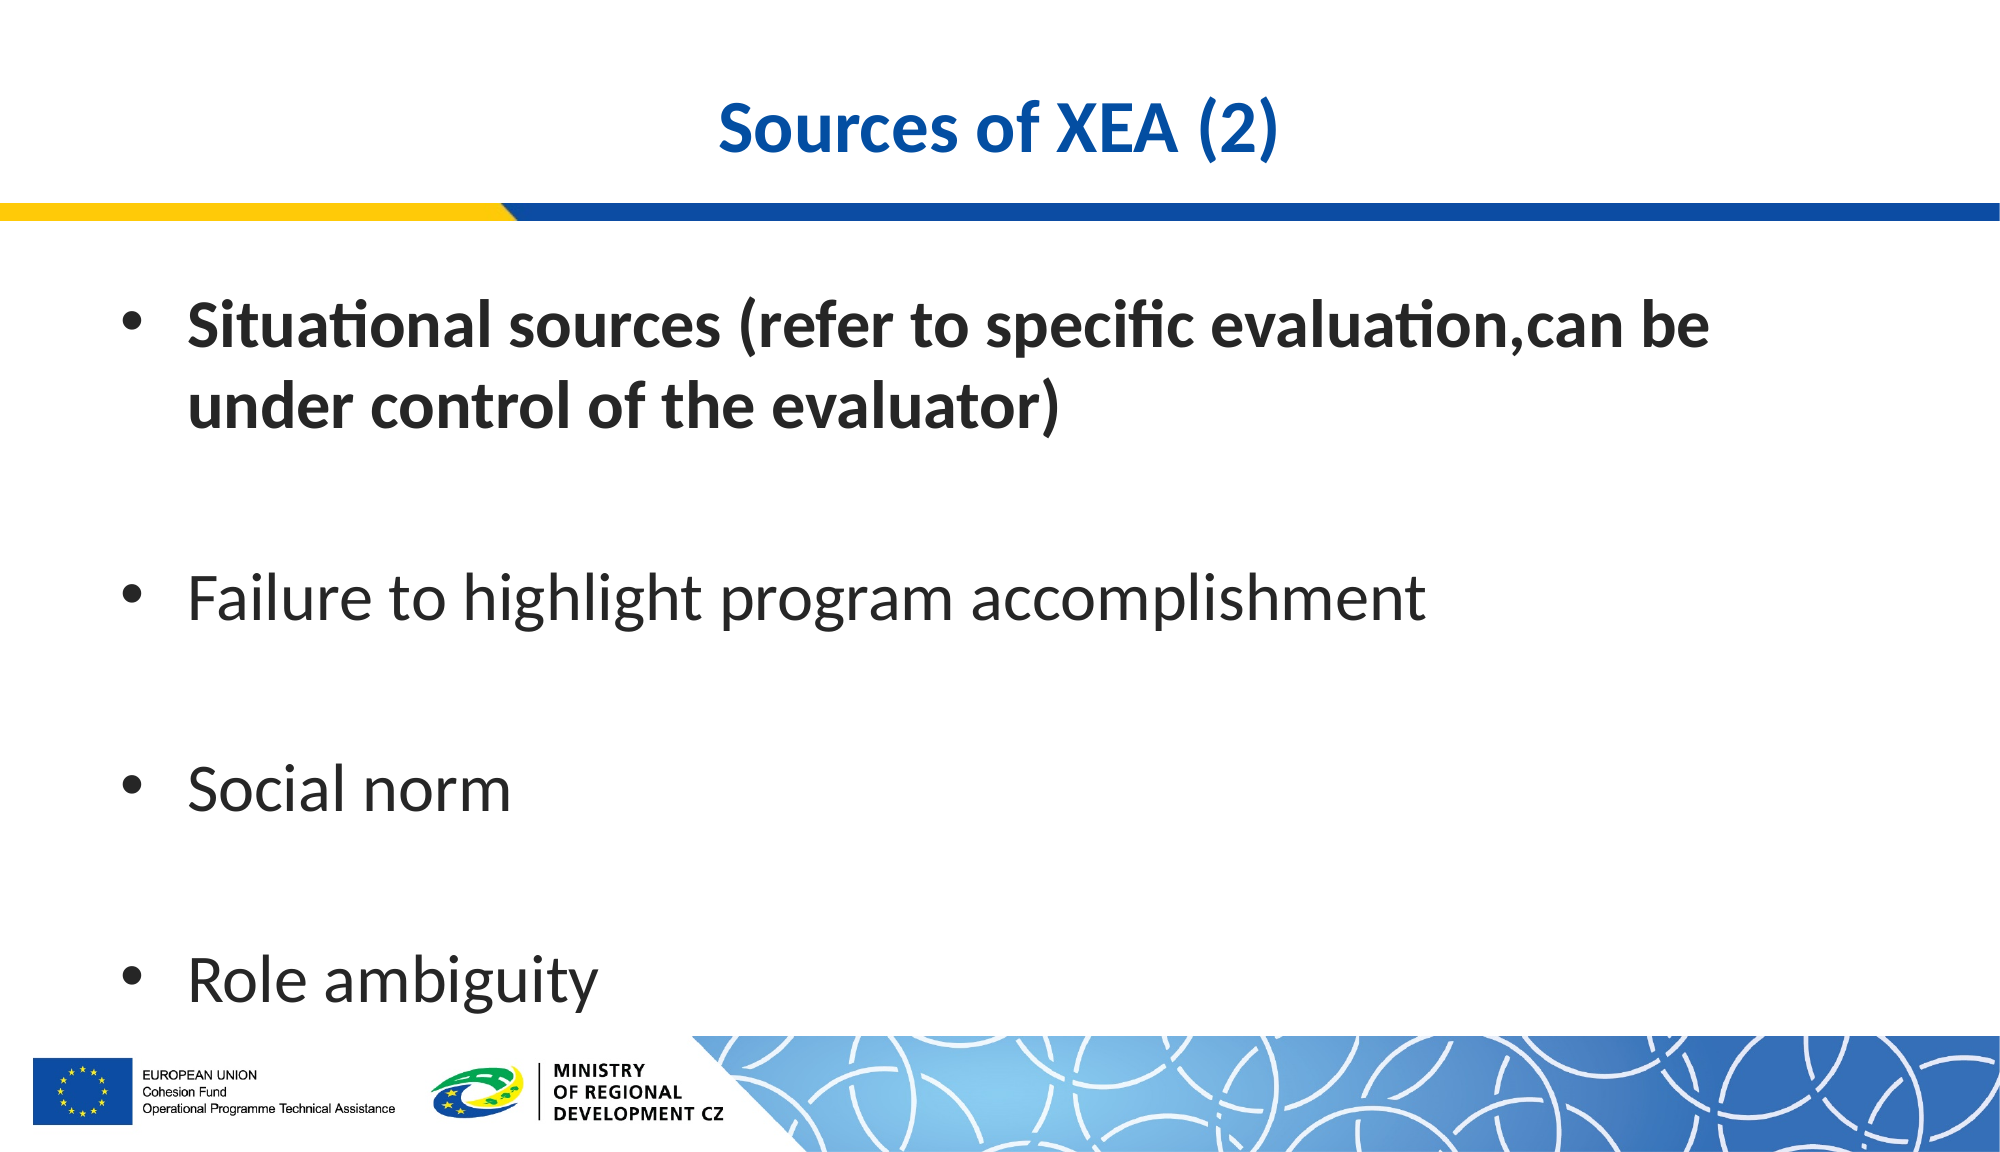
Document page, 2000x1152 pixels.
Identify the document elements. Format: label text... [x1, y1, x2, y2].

list Situational sources (refer to specific evaluation,can be under control of the evaluator) Failure to highlight program accomplishment Social norm Role ambiguity [99, 268, 1900, 1029]
picture [0, 203, 2000, 221]
picture [0, 1036, 2000, 1152]
title Sources of XEA (2) [99, 46, 1900, 198]
